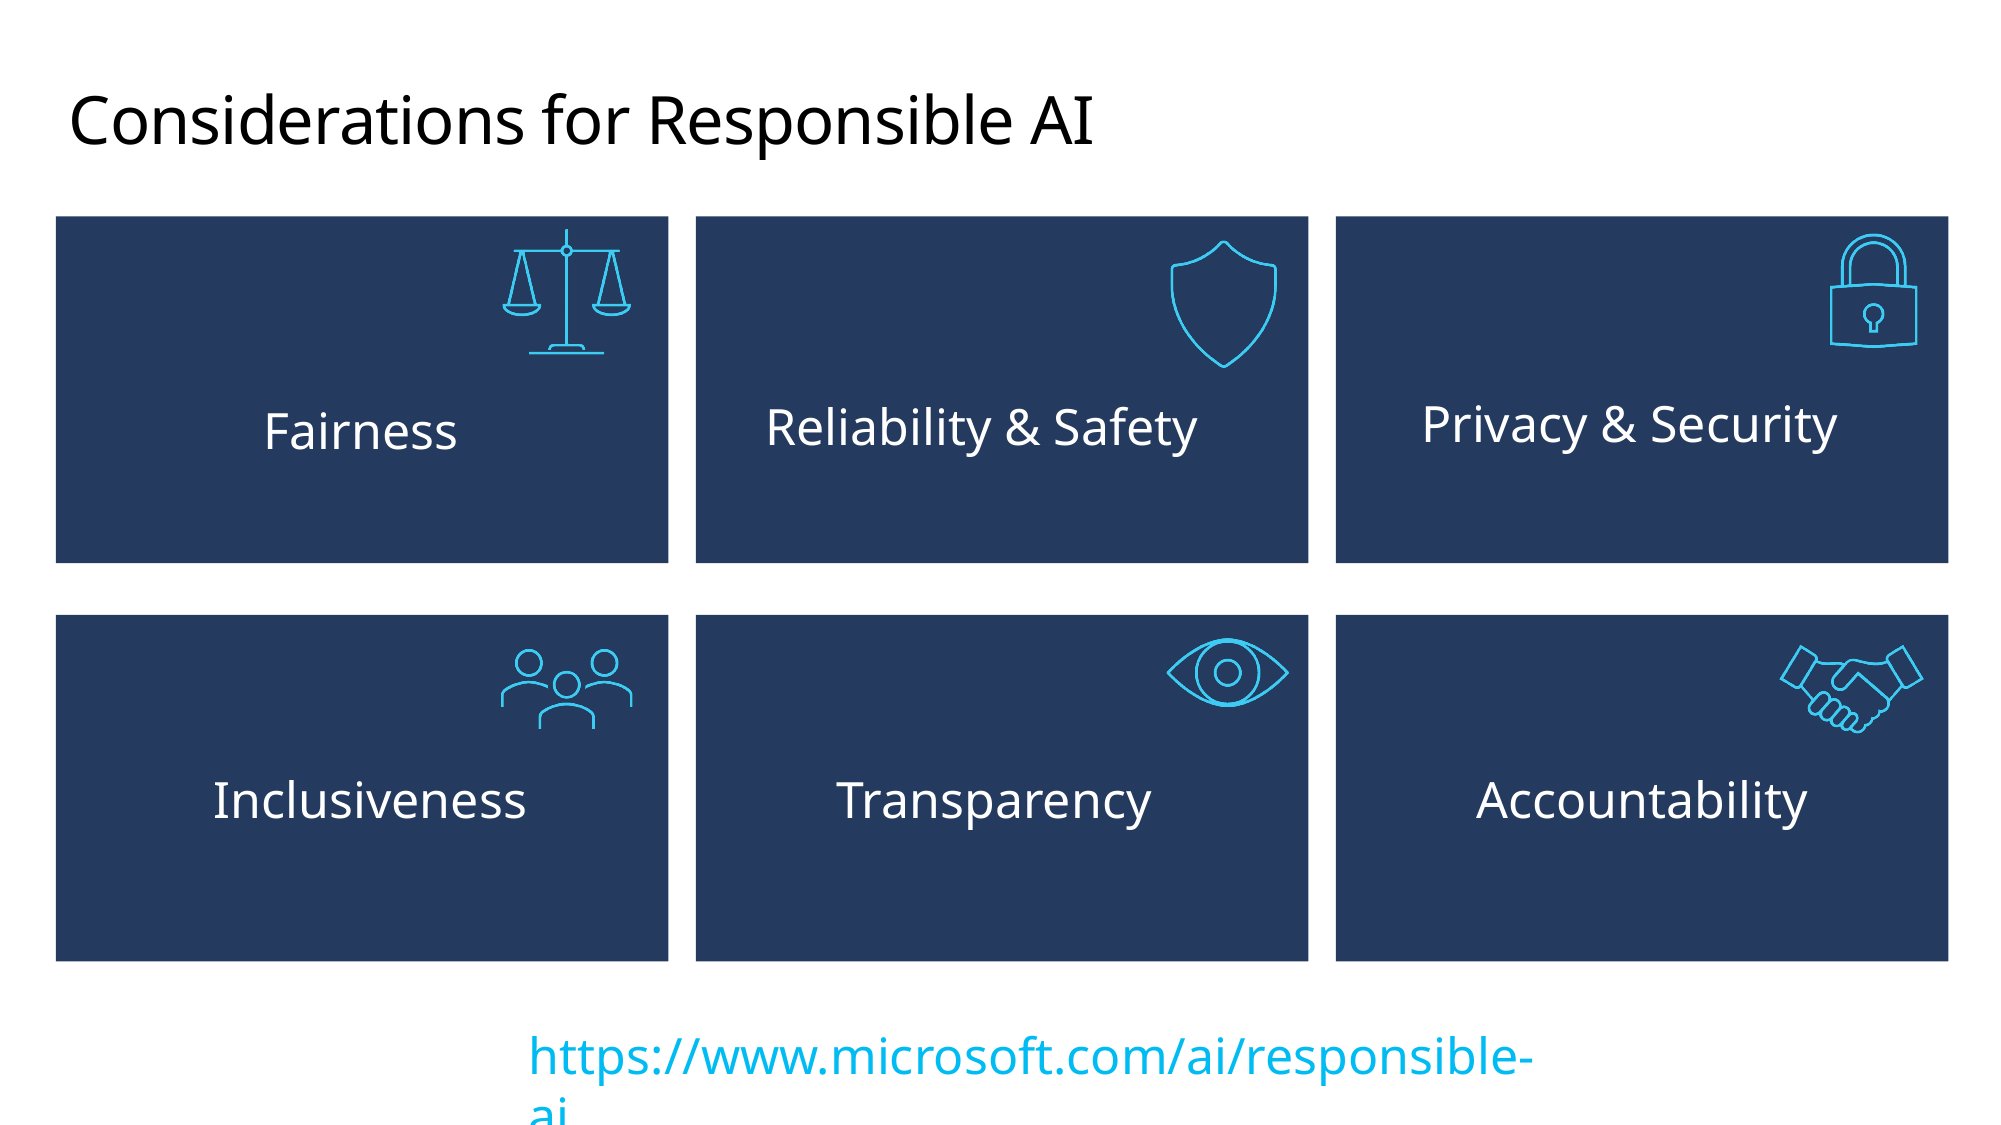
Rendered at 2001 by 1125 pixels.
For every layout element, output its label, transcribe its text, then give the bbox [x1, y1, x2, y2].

text_box https://www.microsoft.com/ai/responsible-ai [514, 1017, 1567, 1125]
text_box Privacy & Security [1420, 392, 1839, 453]
text_box Fairness [264, 399, 459, 460]
picture [491, 216, 642, 367]
text_box Transparency [836, 768, 1152, 829]
text_box Accountability [1476, 768, 1808, 829]
text_box Inclusiveness [213, 768, 528, 829]
picture [1148, 229, 1299, 380]
picture [1775, 614, 1927, 765]
text_box [695, 614, 1309, 962]
text_box [55, 216, 669, 564]
text_box [1335, 216, 1949, 564]
text_box Reliability & Safety [765, 395, 1199, 456]
text_box [55, 614, 669, 962]
picture [491, 614, 642, 765]
picture [1798, 215, 1949, 367]
text_box [1335, 614, 1949, 962]
picture [1151, 597, 1303, 748]
title Considerations for Responsible AI [68, 72, 1930, 184]
text_box [695, 216, 1309, 564]
